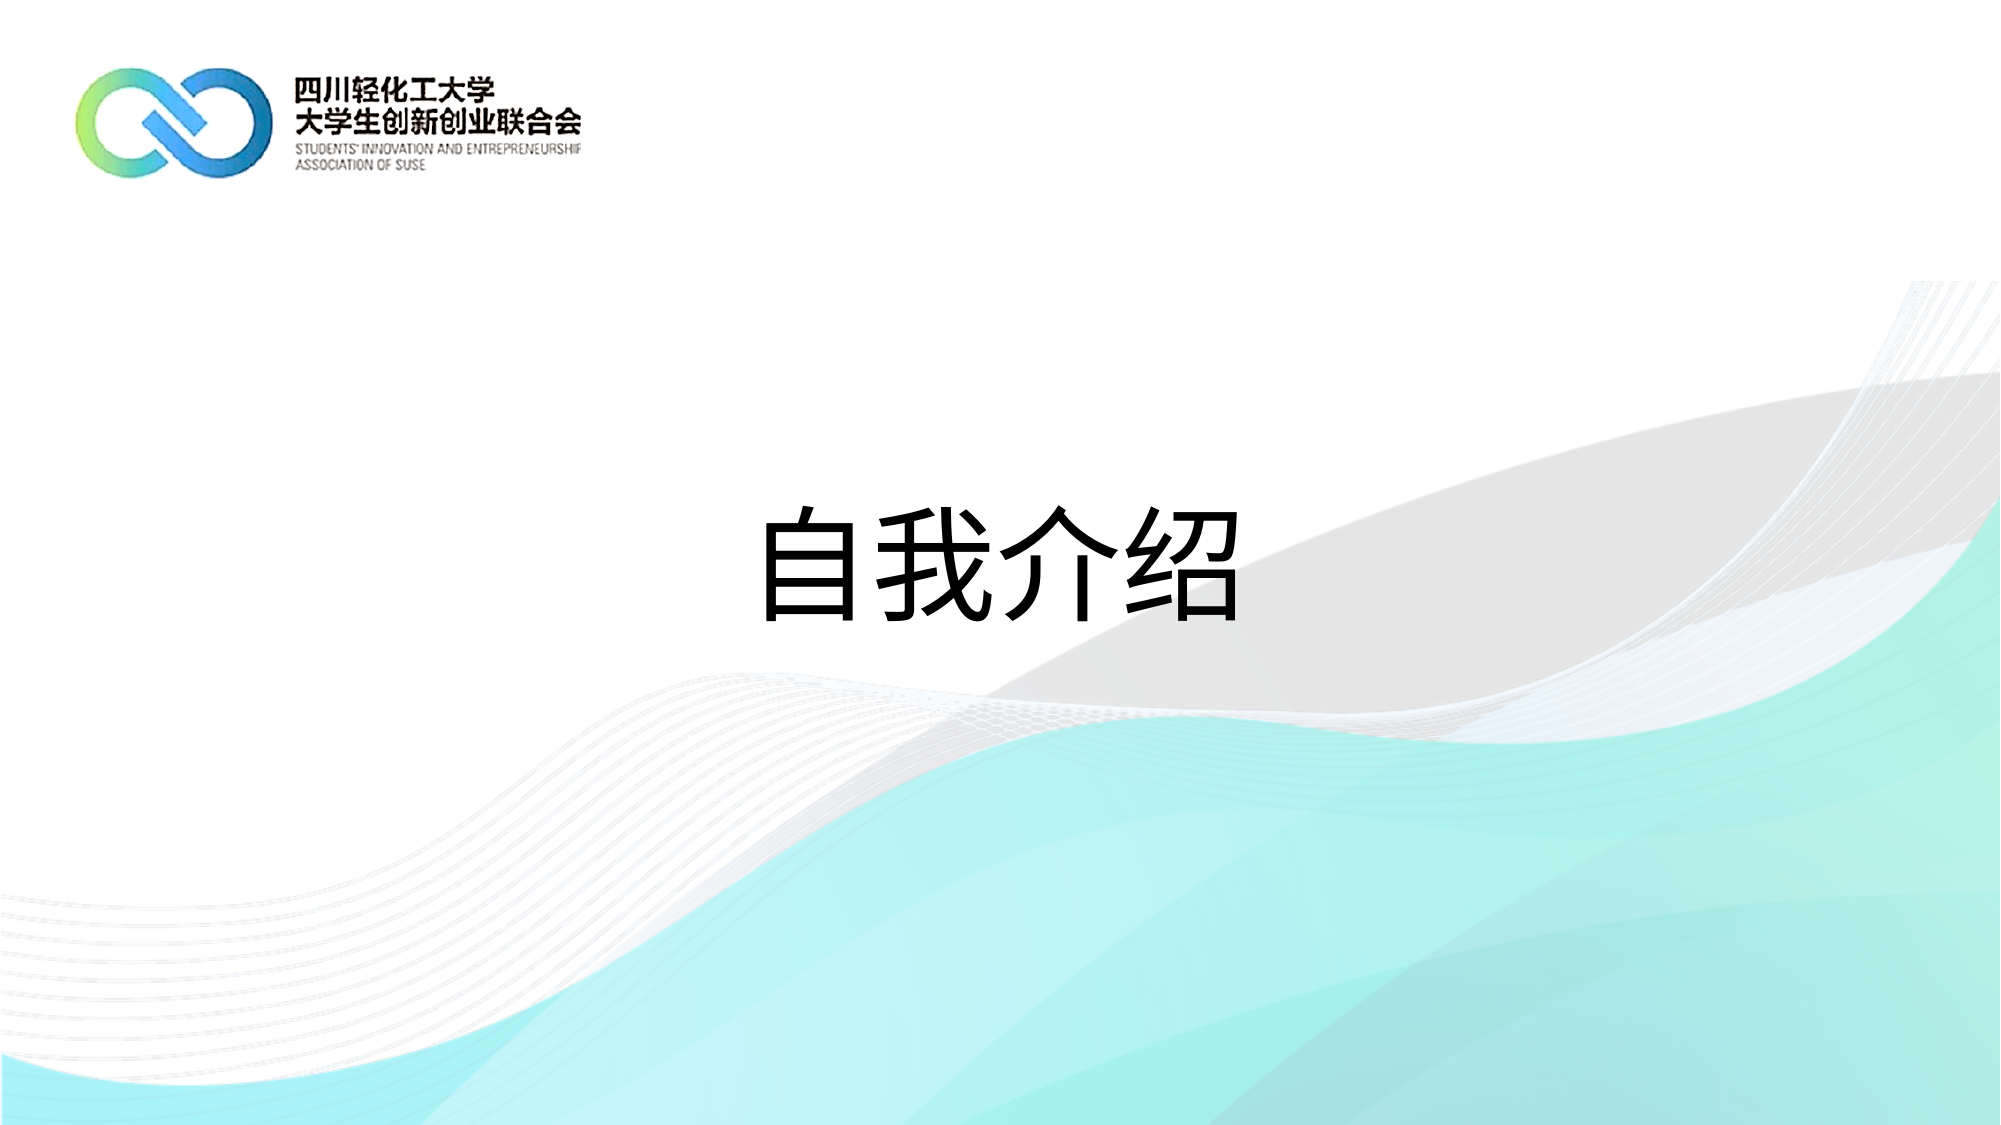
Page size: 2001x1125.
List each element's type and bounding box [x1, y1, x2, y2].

picture [63, 0, 1422, 1125]
